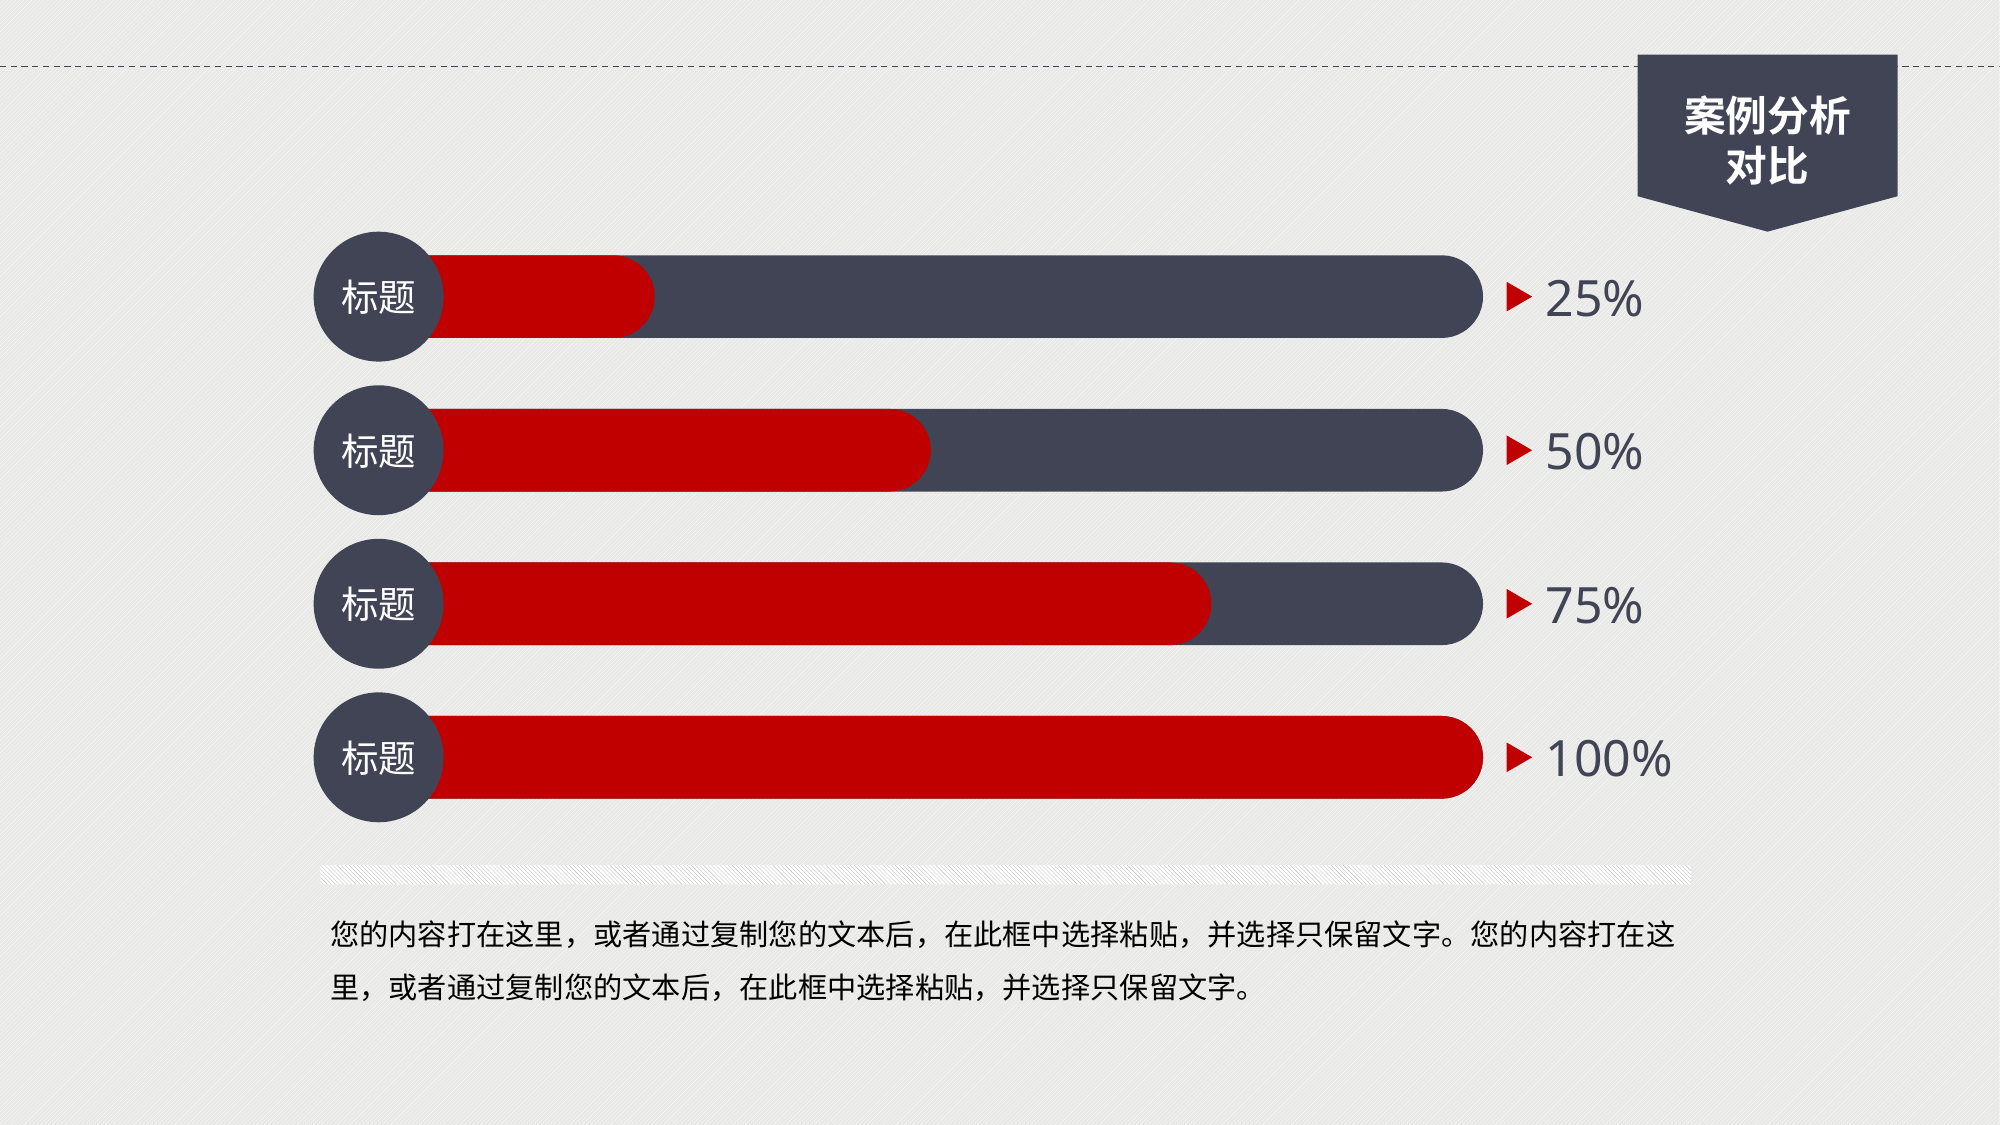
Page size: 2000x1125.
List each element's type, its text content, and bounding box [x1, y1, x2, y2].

text_box [1504, 740, 1530, 774]
text_box [1174, 560, 1486, 648]
text_box [1504, 433, 1530, 467]
text_box [1635, 52, 1900, 65]
text_box 标题 [311, 536, 446, 671]
text_box 标题 [311, 229, 446, 364]
text_box 100% [1530, 719, 1688, 795]
text_box [430, 406, 933, 494]
text_box 50% [1530, 412, 1660, 488]
text_box [430, 253, 657, 341]
text_box 25% [1530, 258, 1660, 334]
text_box 标题 [311, 690, 446, 825]
text_box [1504, 587, 1530, 621]
text_box [615, 253, 1486, 341]
text_box [1635, 78, 1900, 234]
text_box [430, 560, 1214, 648]
text_box [318, 863, 1693, 886]
text_box 案例分析 对比 [1669, 82, 1866, 198]
text_box [1504, 280, 1530, 314]
text_box 标题 [311, 383, 446, 518]
text_box 您的内容打在这里，或者通过复制您的文本后，在此框中选择粘贴，并选择只保留文字。您的内容打在这里，或者通过复制您的文本后，在此框中选择粘贴，并选择只保留文字。 [315, 891, 1708, 1012]
text_box 75% [1530, 565, 1660, 641]
text_box [893, 406, 1486, 494]
text_box [430, 713, 1486, 801]
